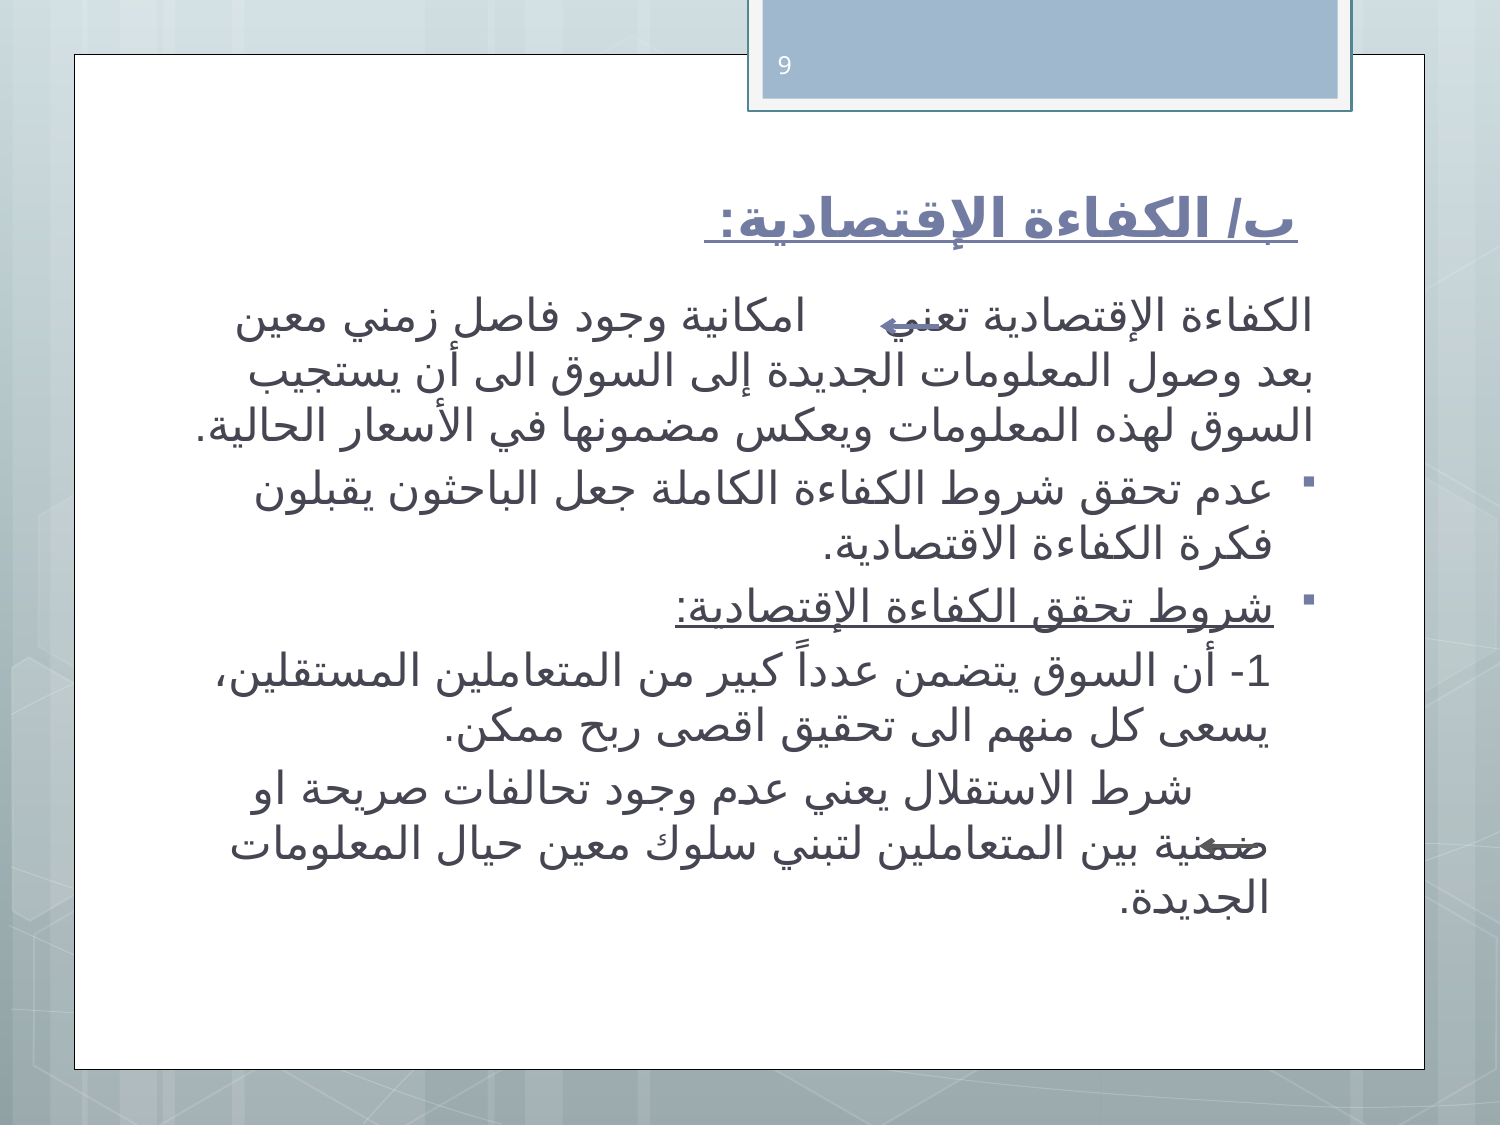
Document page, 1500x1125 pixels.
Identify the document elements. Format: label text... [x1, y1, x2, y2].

slide_number 9 [762, 36, 982, 97]
title ب/ الكفاءة الإقتصادية: [171, 172, 1324, 256]
list الكفاءة الإقتصادية تعني امكانية وجود فاصل زمني معين بعد وصول المعلومات الجديدة إلى السوق الى أن يستجيب السوق لهذه المعلومات ويعكس مضمونها في الأسعار الحالية. عدم تحقق شروط الكفاءة الكاملة جعل الباحثون يقبلون فكرة الكفاءة الاقتصادية. شروط تحقق الكفاءة الإقتصادية: 1- أن السوق يتضمن عدداً كبير من المتعاملين المستقلين، يسعى كل منهم الى تحقيق اقصى ربح ممكن. شرط الاستقلال يعني عدم وجود تحالفات صريحة او ضمنية بين المتعاملين لتبني سلوك معين حيال المعلومات الجديدة. [171, 278, 1341, 957]
